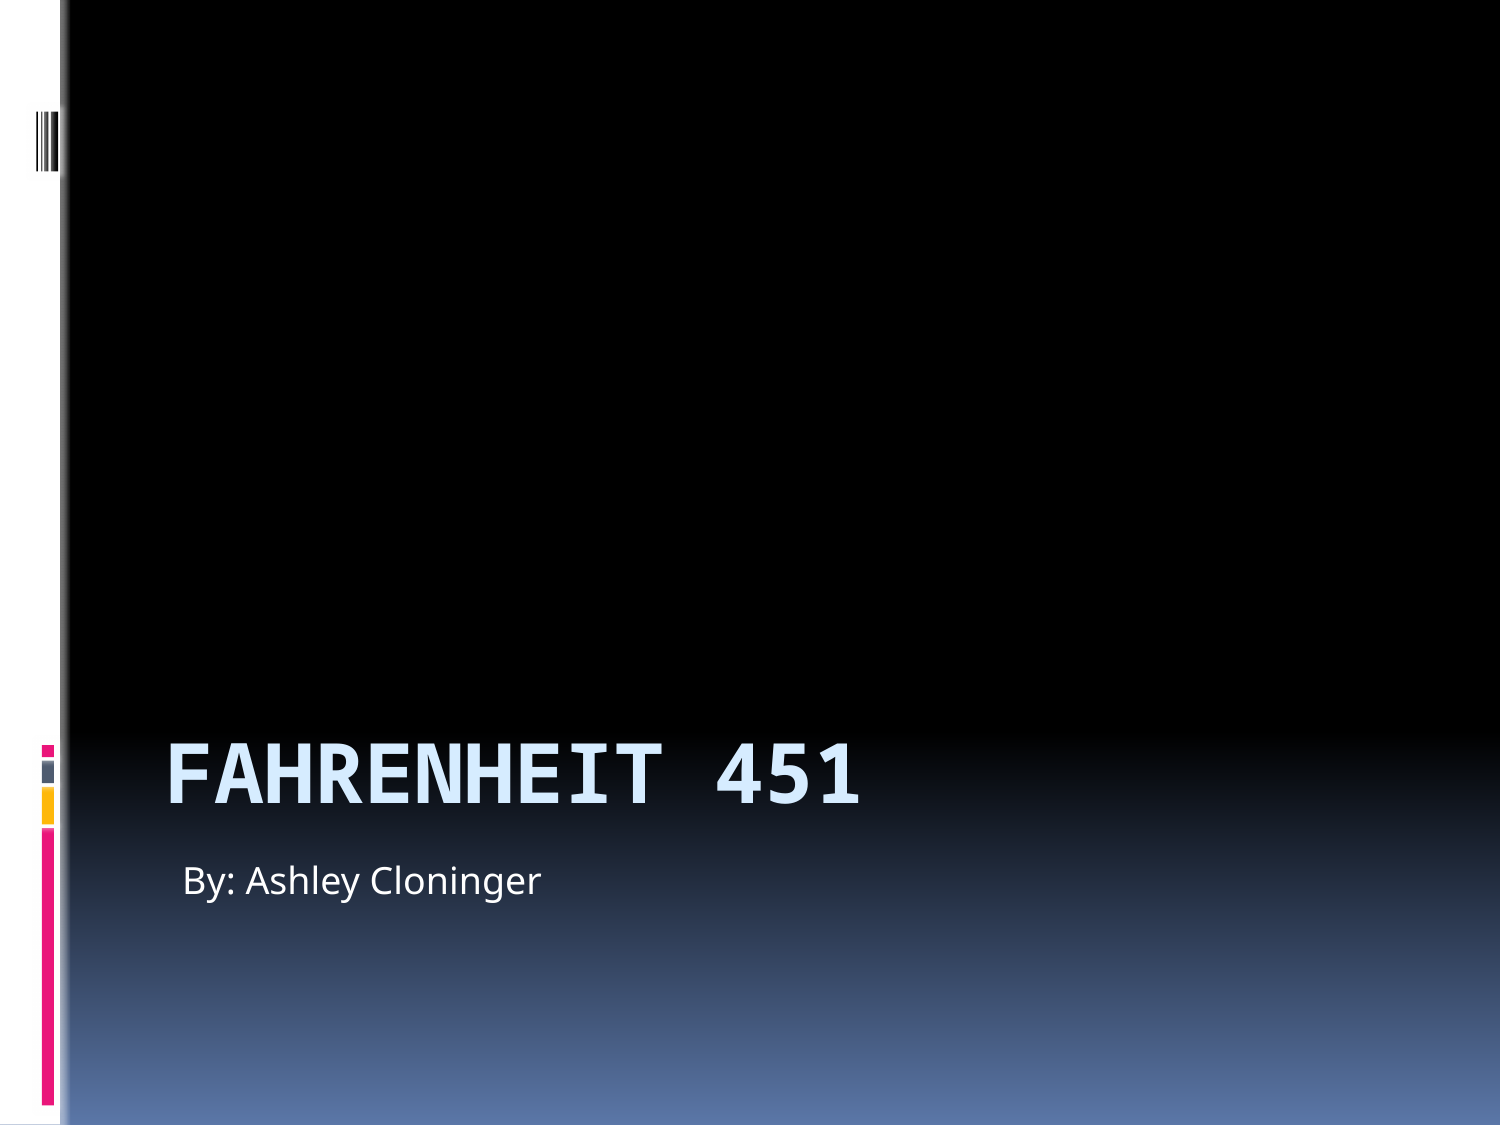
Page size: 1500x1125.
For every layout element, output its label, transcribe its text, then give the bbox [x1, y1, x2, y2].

text_box By: Ashley Cloninger [167, 849, 557, 910]
title Fahrenheit 451 [150, 712, 1425, 1037]
